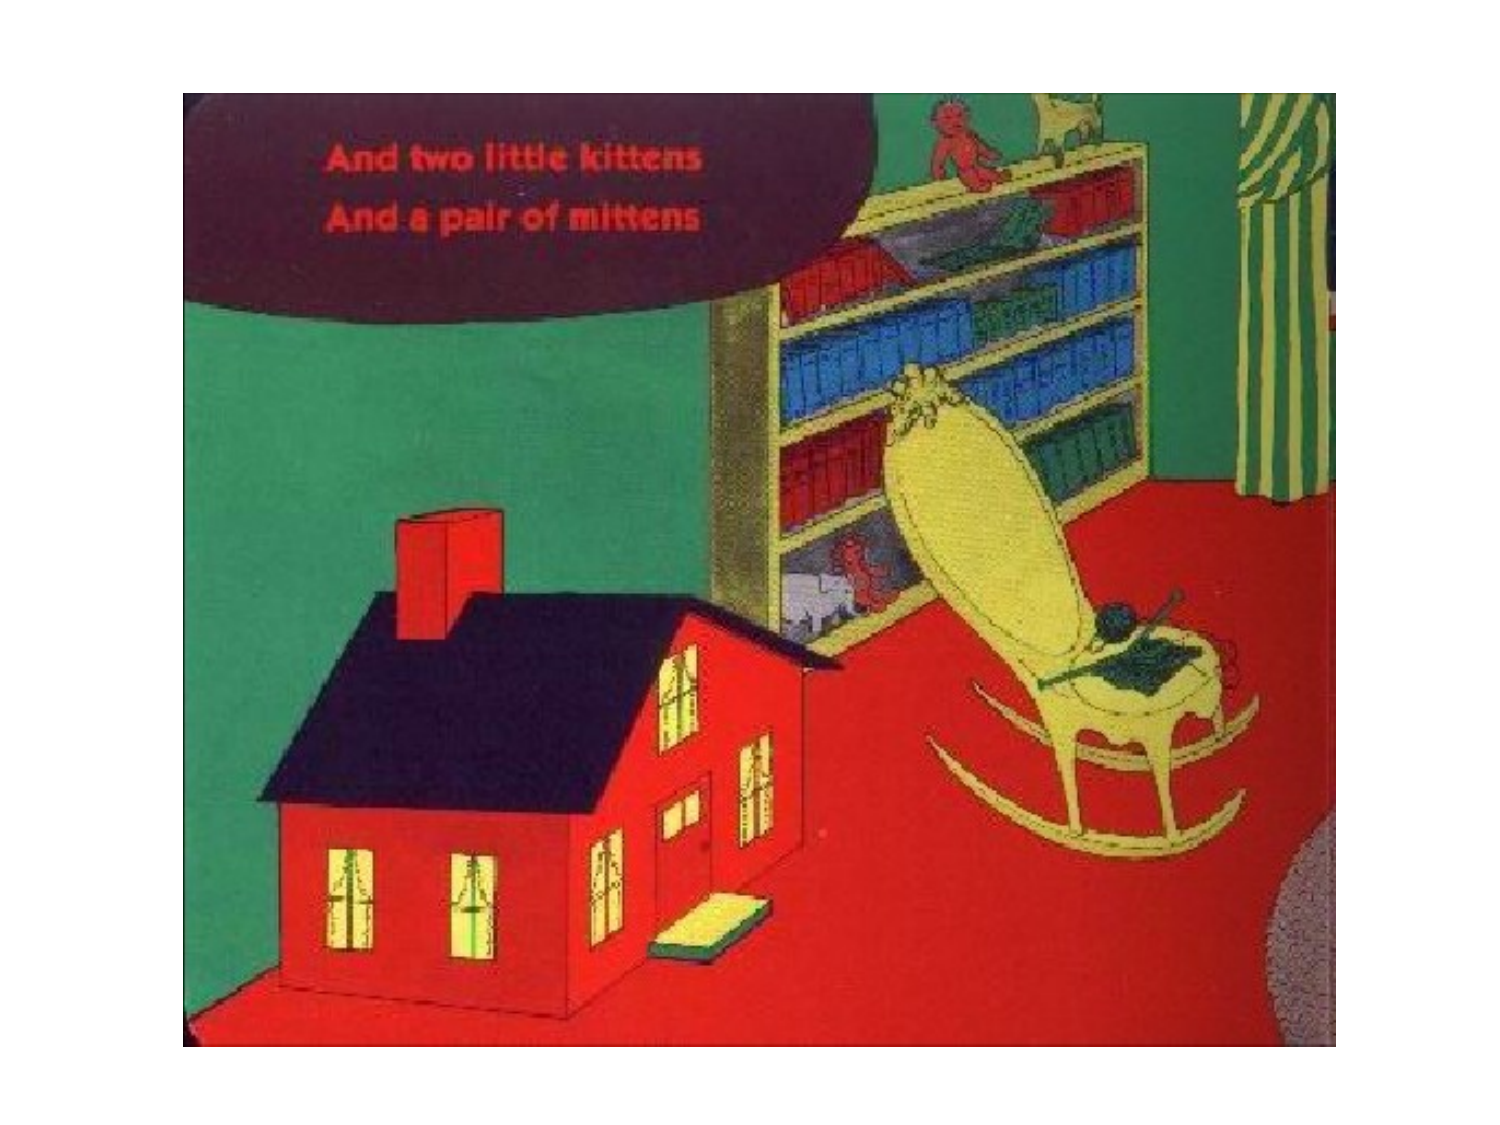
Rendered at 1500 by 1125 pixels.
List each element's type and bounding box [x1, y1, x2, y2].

picture [182, 93, 1336, 1047]
